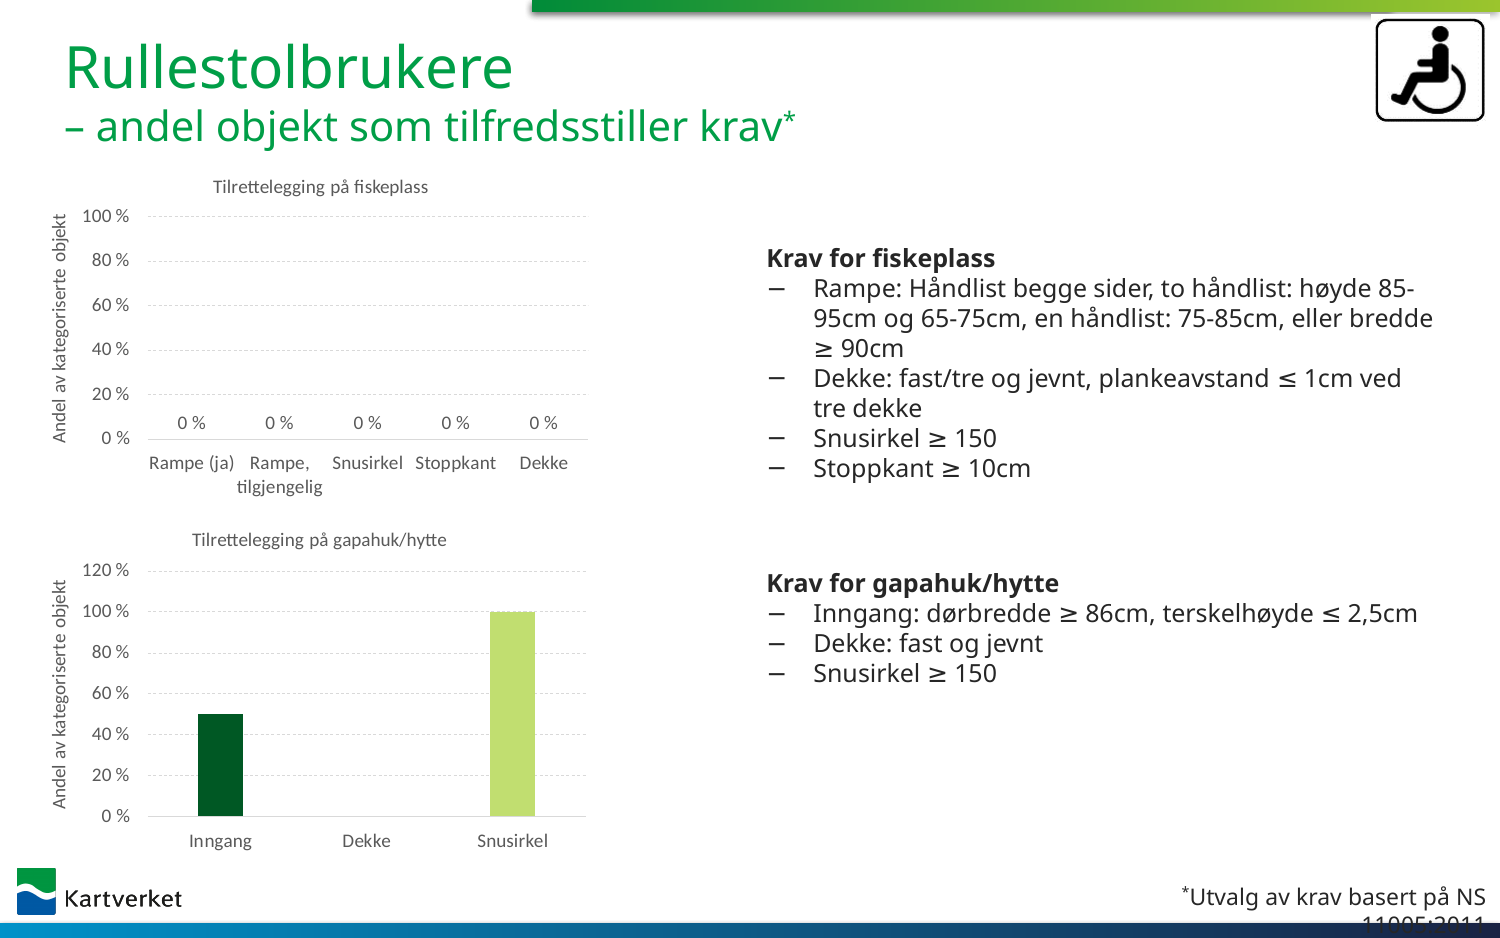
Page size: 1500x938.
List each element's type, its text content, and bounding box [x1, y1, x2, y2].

picture [41, 520, 597, 859]
picture [41, 166, 599, 505]
text_box Rullestolbrukere – andel objekt som tilfredsstiller krav* [49, 29, 1431, 158]
text_box Krav for gapahuk/hytte Inngang: dørbredde ≥ 86cm, terskelhøyde ≤ 2,5cm Dekke: fast og jevnt Snusirkel ≥ 150 [751, 560, 1452, 695]
text_box Krav for fiskeplass Rampe: Håndlist begge sider, to håndlist: høyde 85-95cm og 65-75cm, en håndlist: 75-85cm, eller bredde ≥ 90cm Dekke: fast/tre og jevnt, plankeavstand ≤ 1cm ved tre dekke Snusirkel ≥ 150 Stoppkant ≥ 10cm [751, 235, 1452, 490]
picture [1371, 13, 1491, 127]
text_box *Utvalg av krav basert på NS 11005:2011 [1068, 873, 1500, 938]
